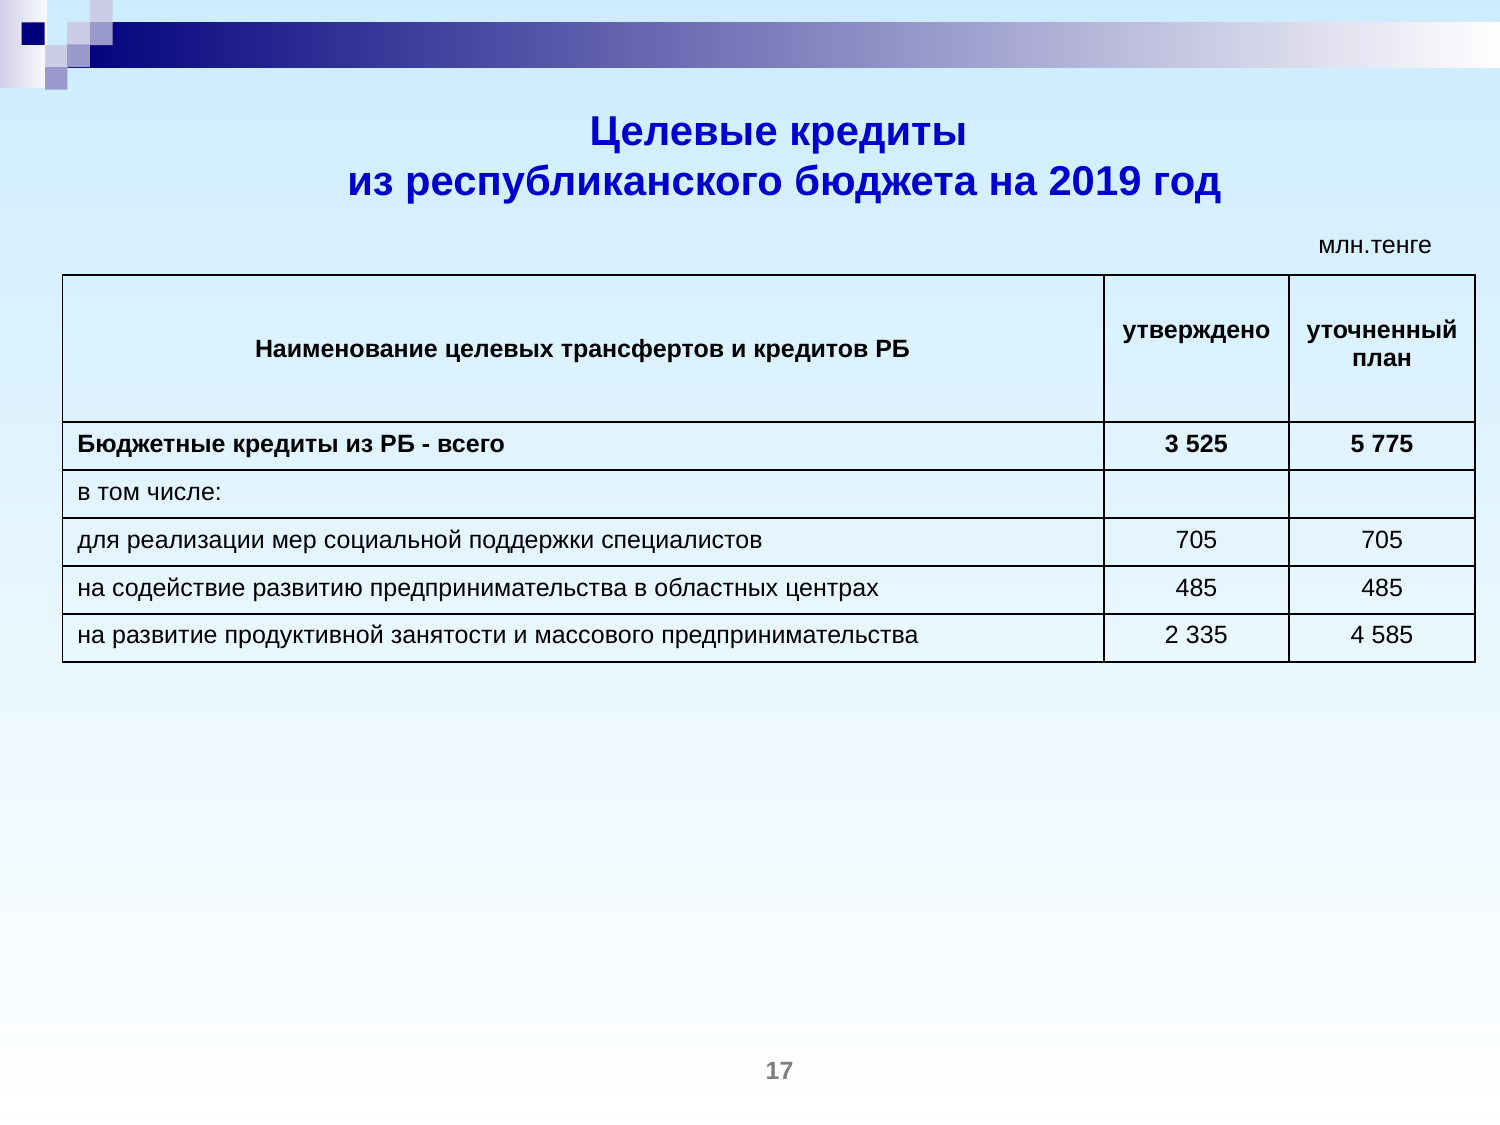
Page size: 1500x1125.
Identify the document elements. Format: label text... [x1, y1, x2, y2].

table_cell [1290, 471, 1474, 517]
table_cell для реализации мер социальной поддержки специалистов [63, 519, 1103, 565]
table_cell на развитие продуктивной занятости и массового предпринимательства [63, 615, 1103, 661]
title Целевые кредиты из республиканского бюджета на 2019 год [68, 118, 1500, 189]
table_cell 485 [1290, 567, 1474, 613]
text_box млн.тенге [1240, 226, 1448, 262]
table_header уточненный план [1290, 276, 1474, 421]
table_cell на содействие развитию предпринимательства в областных центрах [63, 567, 1103, 613]
table_cell 705 [1290, 519, 1474, 565]
table_header Наименование целевых трансфертов и кредитов РБ [63, 276, 1103, 421]
text_box 17 [629, 1051, 930, 1088]
table_cell 3 525 [1105, 423, 1288, 469]
table_cell 4 585 [1290, 615, 1474, 661]
table_cell 5 775 [1290, 423, 1474, 469]
table_cell в том числе: [63, 471, 1103, 517]
table_cell [1105, 471, 1288, 517]
table_header утверждено [1105, 276, 1288, 421]
table_cell 485 [1105, 567, 1288, 613]
table_cell 2 335 [1105, 615, 1288, 661]
table_cell 705 [1105, 519, 1288, 565]
table_cell Бюджетные кредиты из РБ - всего [63, 423, 1103, 469]
